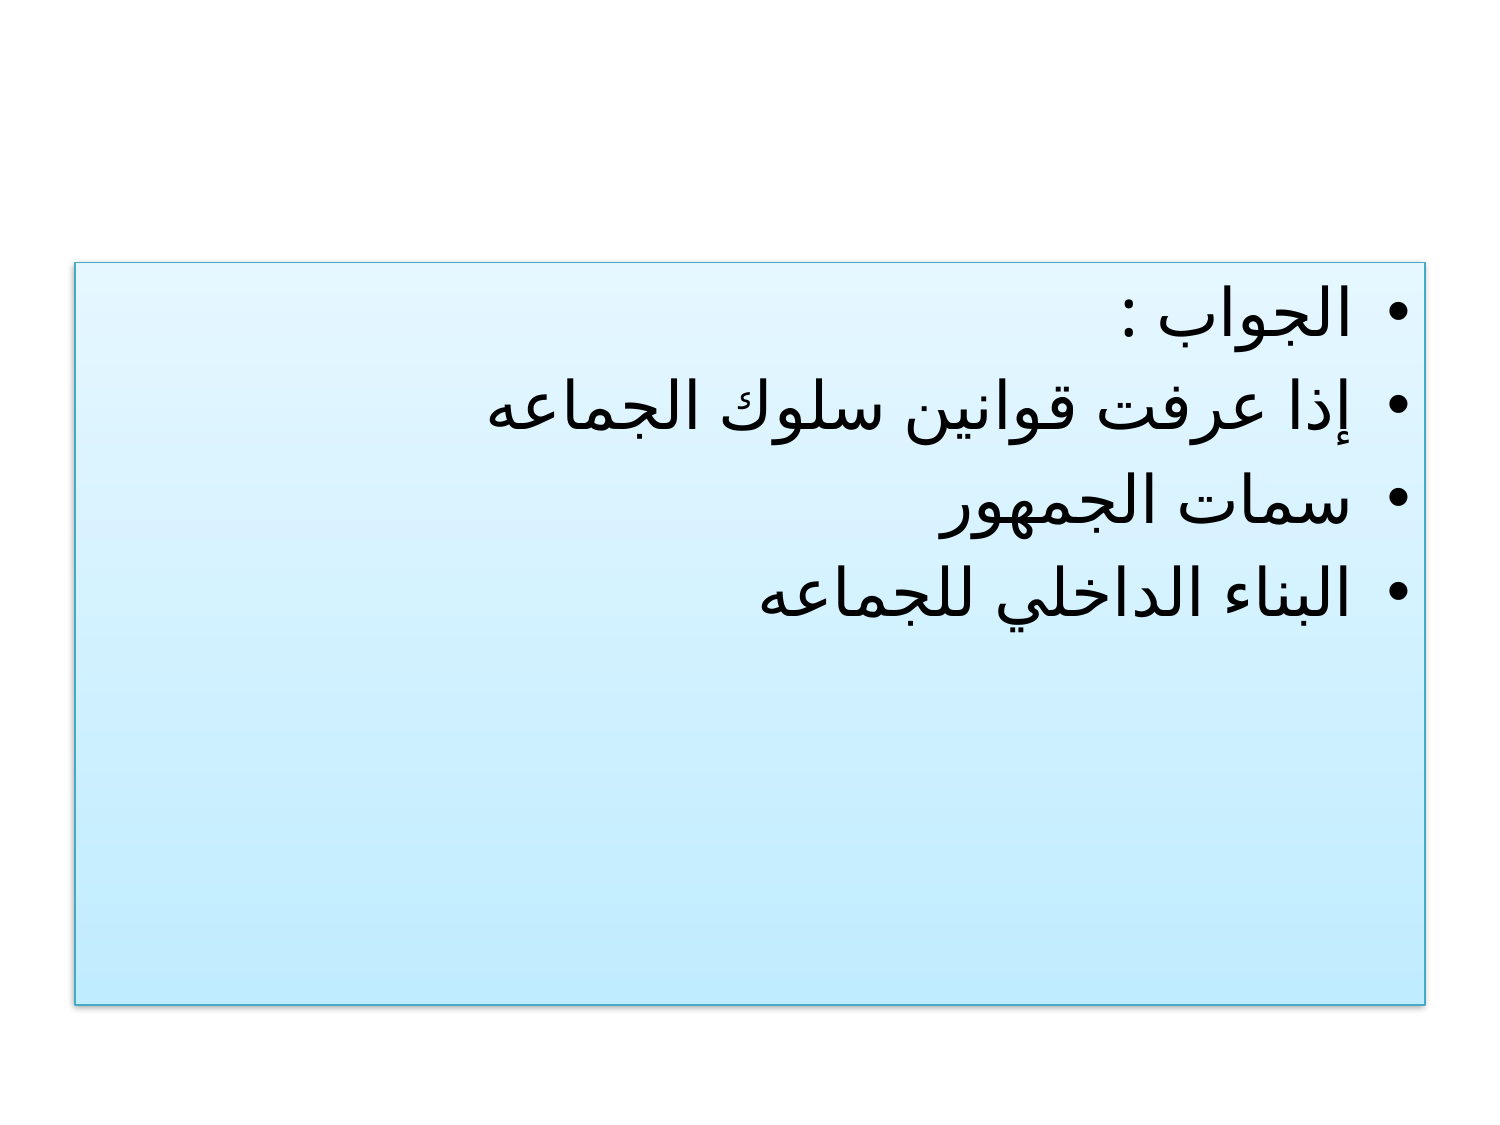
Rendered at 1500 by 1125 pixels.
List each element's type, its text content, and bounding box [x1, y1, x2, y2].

list الجواب : إذا عرفت قوانين سلوك الجماعه سمات الجمهور البناء الداخلي للجماعه [74, 262, 1426, 1006]
